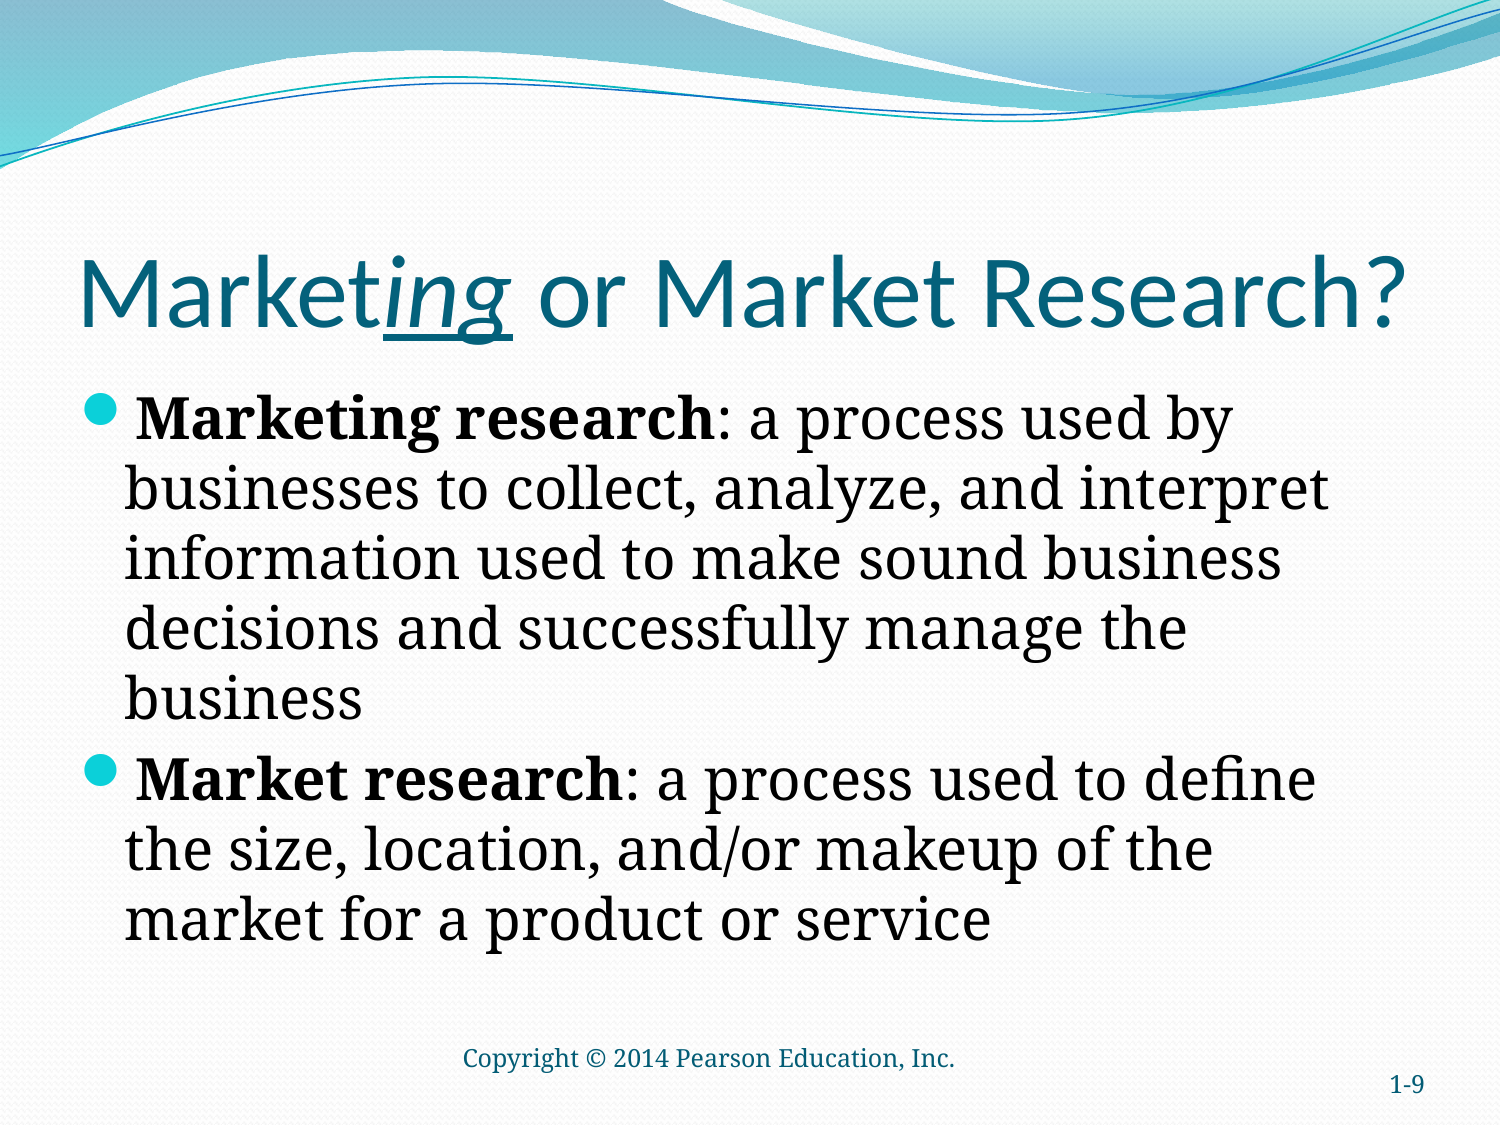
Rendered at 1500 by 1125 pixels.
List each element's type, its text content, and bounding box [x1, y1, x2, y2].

footer Copyright © 2014 Pearson Education, Inc. [437, 1042, 988, 1103]
list Marketing research: a process used by businesses to collect, analyze, and interpret information used to make sound business decisions and successfully manage the business Market research: a process used to define the size, location, and/or makeup of the market for a product or service [64, 373, 1416, 1094]
title Marketing or Market Research? [76, 160, 1428, 349]
slide_number 1-9 [1299, 1042, 1425, 1103]
